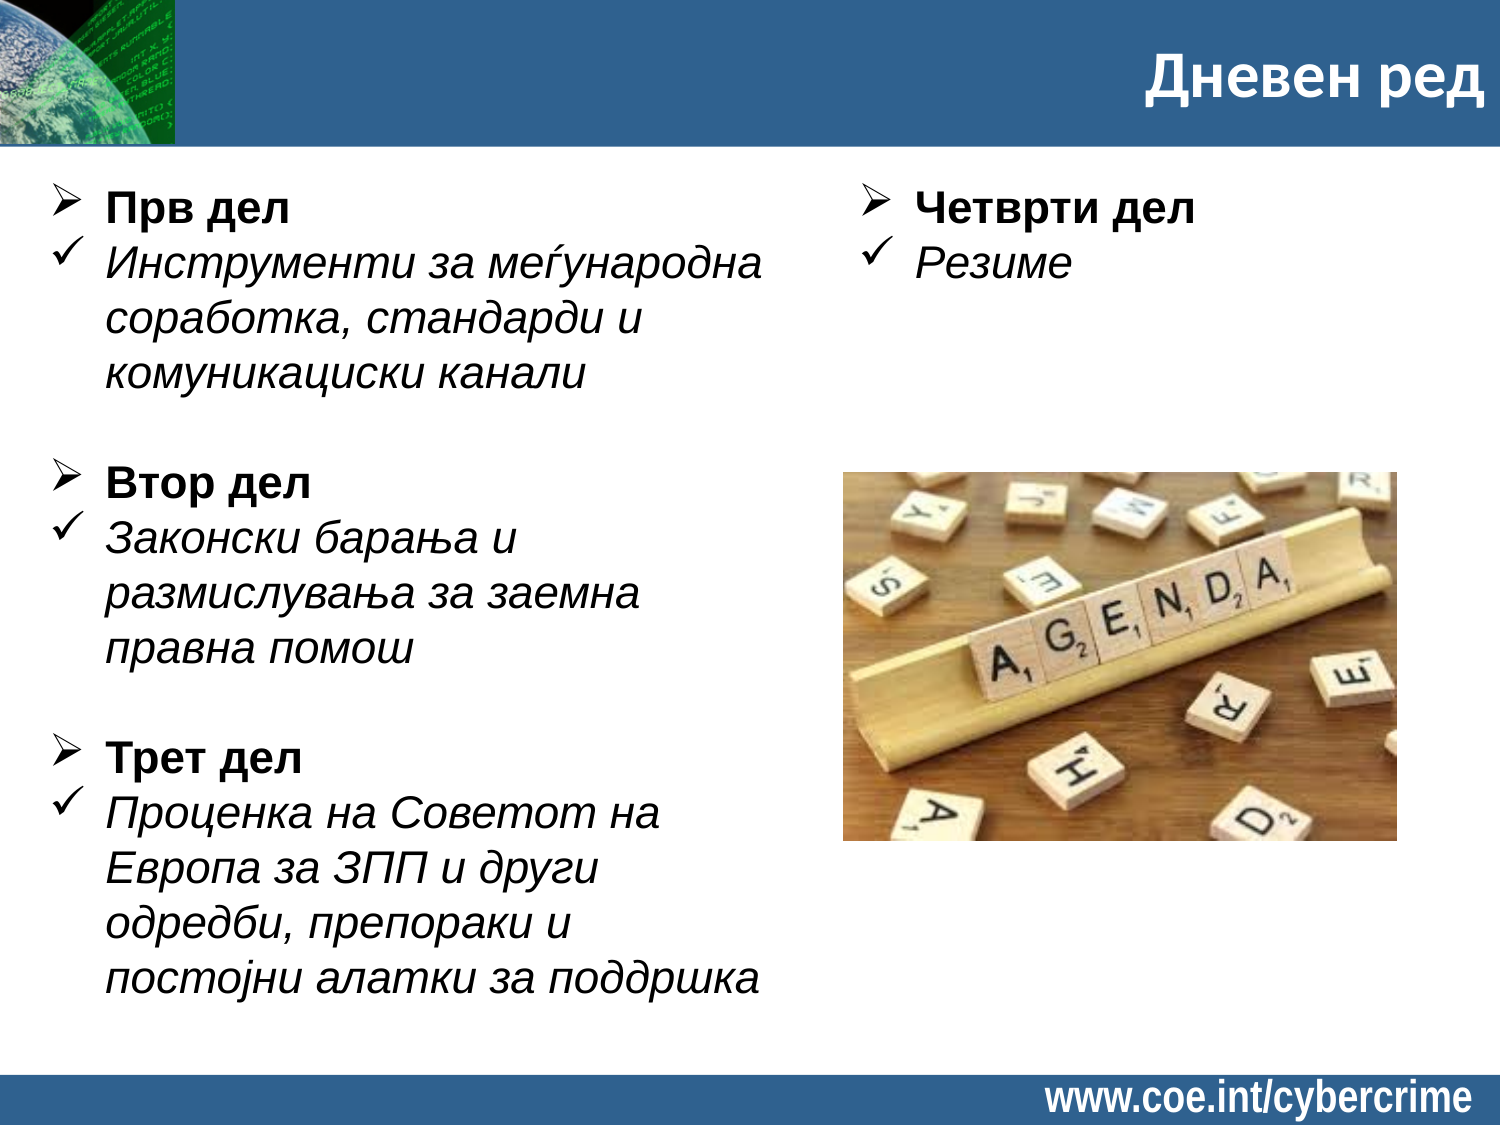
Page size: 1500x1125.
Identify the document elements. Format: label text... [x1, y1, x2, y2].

text_box Четврти дел Резиме [843, 170, 1500, 351]
text_box [0, 1073, 1030, 1125]
picture [0, 0, 175, 144]
text_box Дневен ред [177, 0, 1500, 149]
text_box Прв дел Инструменти за меѓународна соработка, стандарди и комуникациски канали Втор дел Законски барања и размислувања за заемна правна помош Трет дел Проценка на Советот на Европа за ЗПП и други одредби, препораки и постојни алатки за поддршка [34, 170, 785, 1011]
picture [843, 472, 1397, 841]
text_box www.coe.int/cybercrime [1030, 1059, 1500, 1125]
